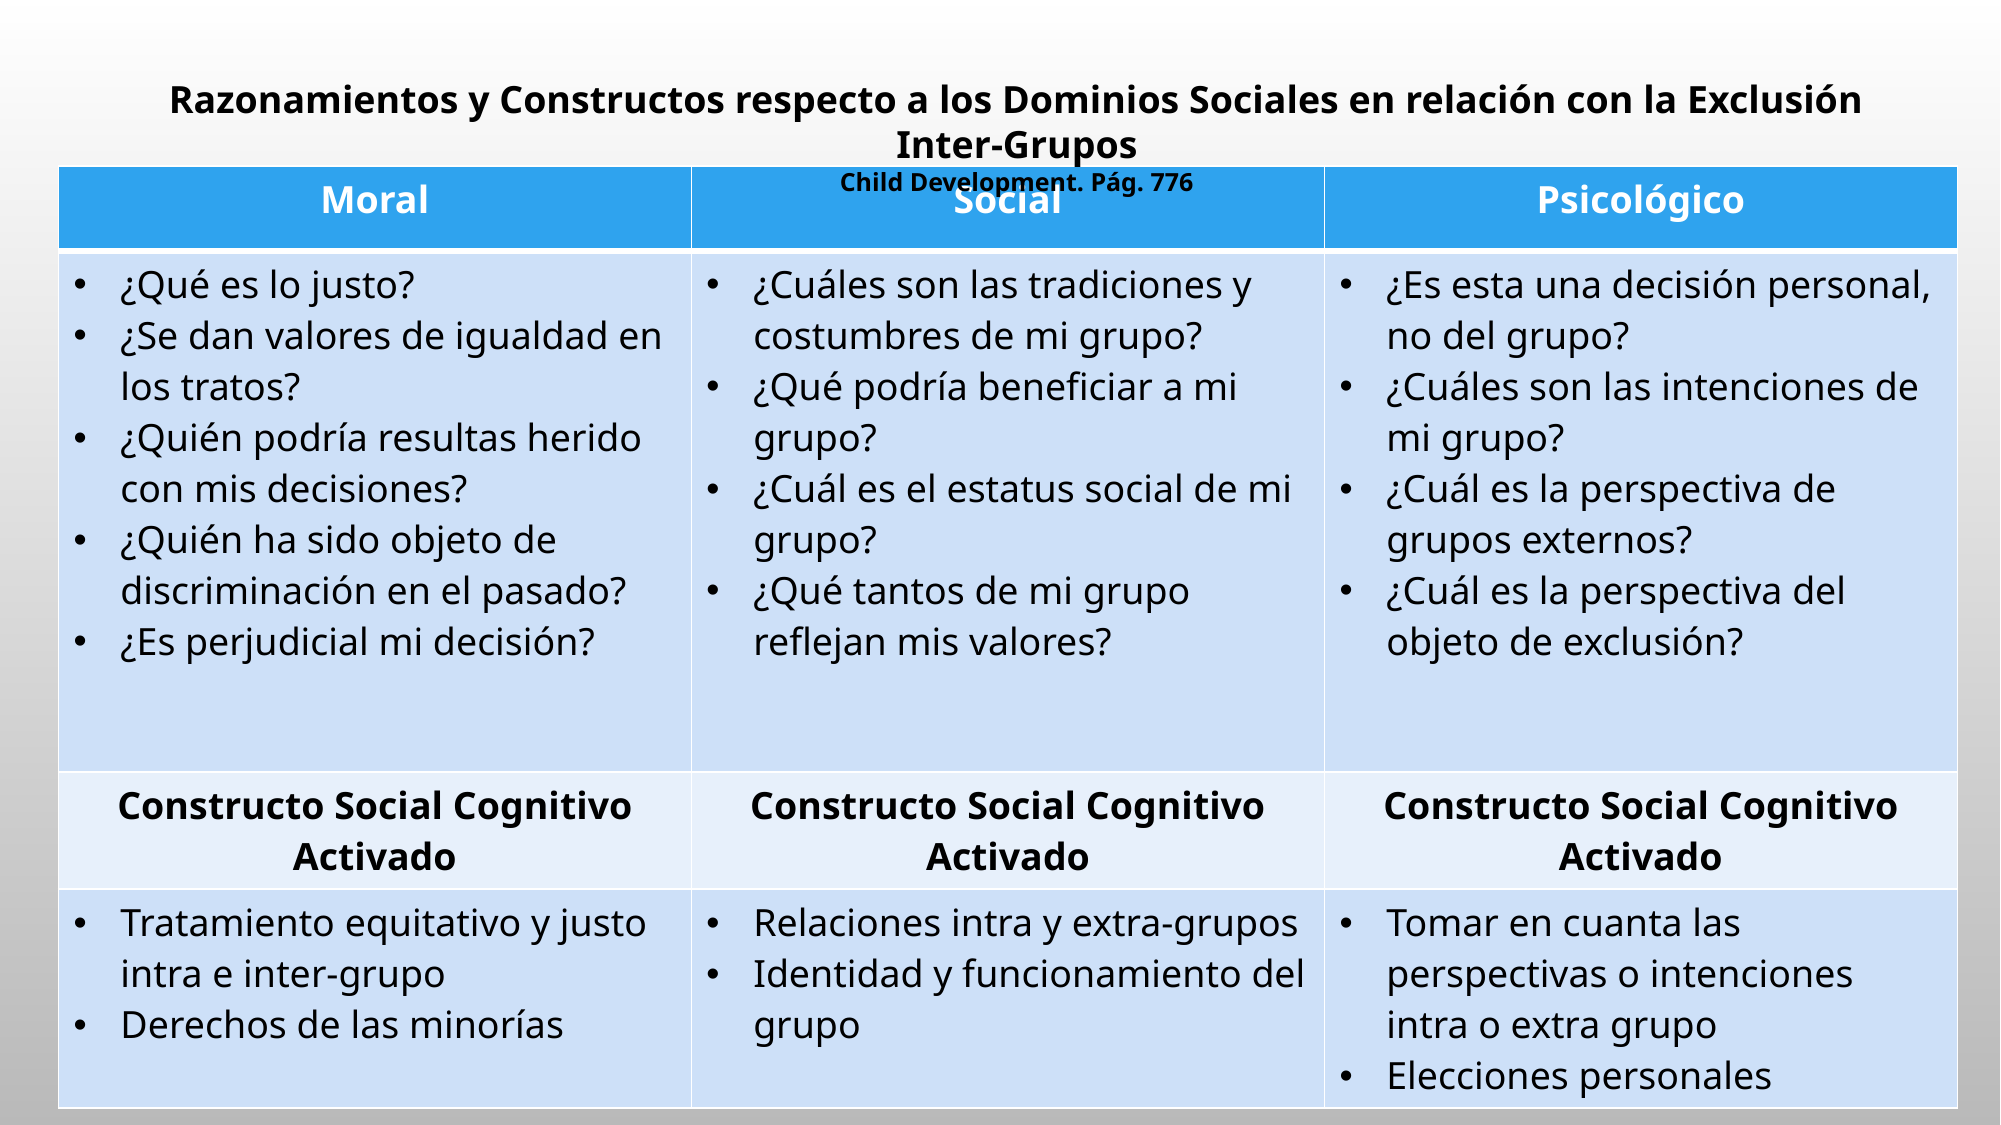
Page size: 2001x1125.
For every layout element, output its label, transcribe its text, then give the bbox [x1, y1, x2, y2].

table_header Moral [59, 167, 691, 248]
text_box Razonamientos y Constructos respecto a los Dominios Sociales en relación con la Exclusión Inter-Grupos Child Development. Pág. 776 [119, 68, 1915, 204]
table_cell Constructo Social Cognitivo Activado [59, 773, 691, 888]
table_cell Tratamiento equitativo y justo intra e inter-grupo Derechos de las minorías [59, 890, 691, 1107]
table_cell Relaciones intra y extra-grupos Identidad y funcionamiento del grupo [692, 890, 1324, 1107]
table_cell ¿Qué es lo justo? ¿Se dan valores de igualdad en los tratos? ¿Quién podría resultas herido con mis decisiones? ¿Quién ha sido objeto de discriminación en el pasado? ¿Es perjudicial mi decisión? [59, 254, 691, 771]
table_cell ¿Cuáles son las tradiciones y costumbres de mi grupo? ¿Qué podría beneficiar a mi grupo? ¿Cuál es el estatus social de mi grupo? ¿Qué tantos de mi grupo reflejan mis valores? [692, 254, 1324, 771]
table_cell Constructo Social Cognitivo Activado [1325, 773, 1957, 888]
table_header Social [692, 204, 1324, 248]
table_cell ¿Es esta una decisión personal, no del grupo? ¿Cuáles son las intenciones de mi grupo? ¿Cuál es la perspectiva de grupos externos? ¿Cuál es la perspectiva del objeto de exclusión? [1325, 254, 1957, 771]
table_cell Tomar en cuanta las perspectivas o intenciones intra o extra grupo Elecciones personales [1325, 890, 1957, 1107]
table_header Psicológico [1325, 167, 1957, 248]
table_cell Constructo Social Cognitivo Activado [692, 773, 1324, 888]
